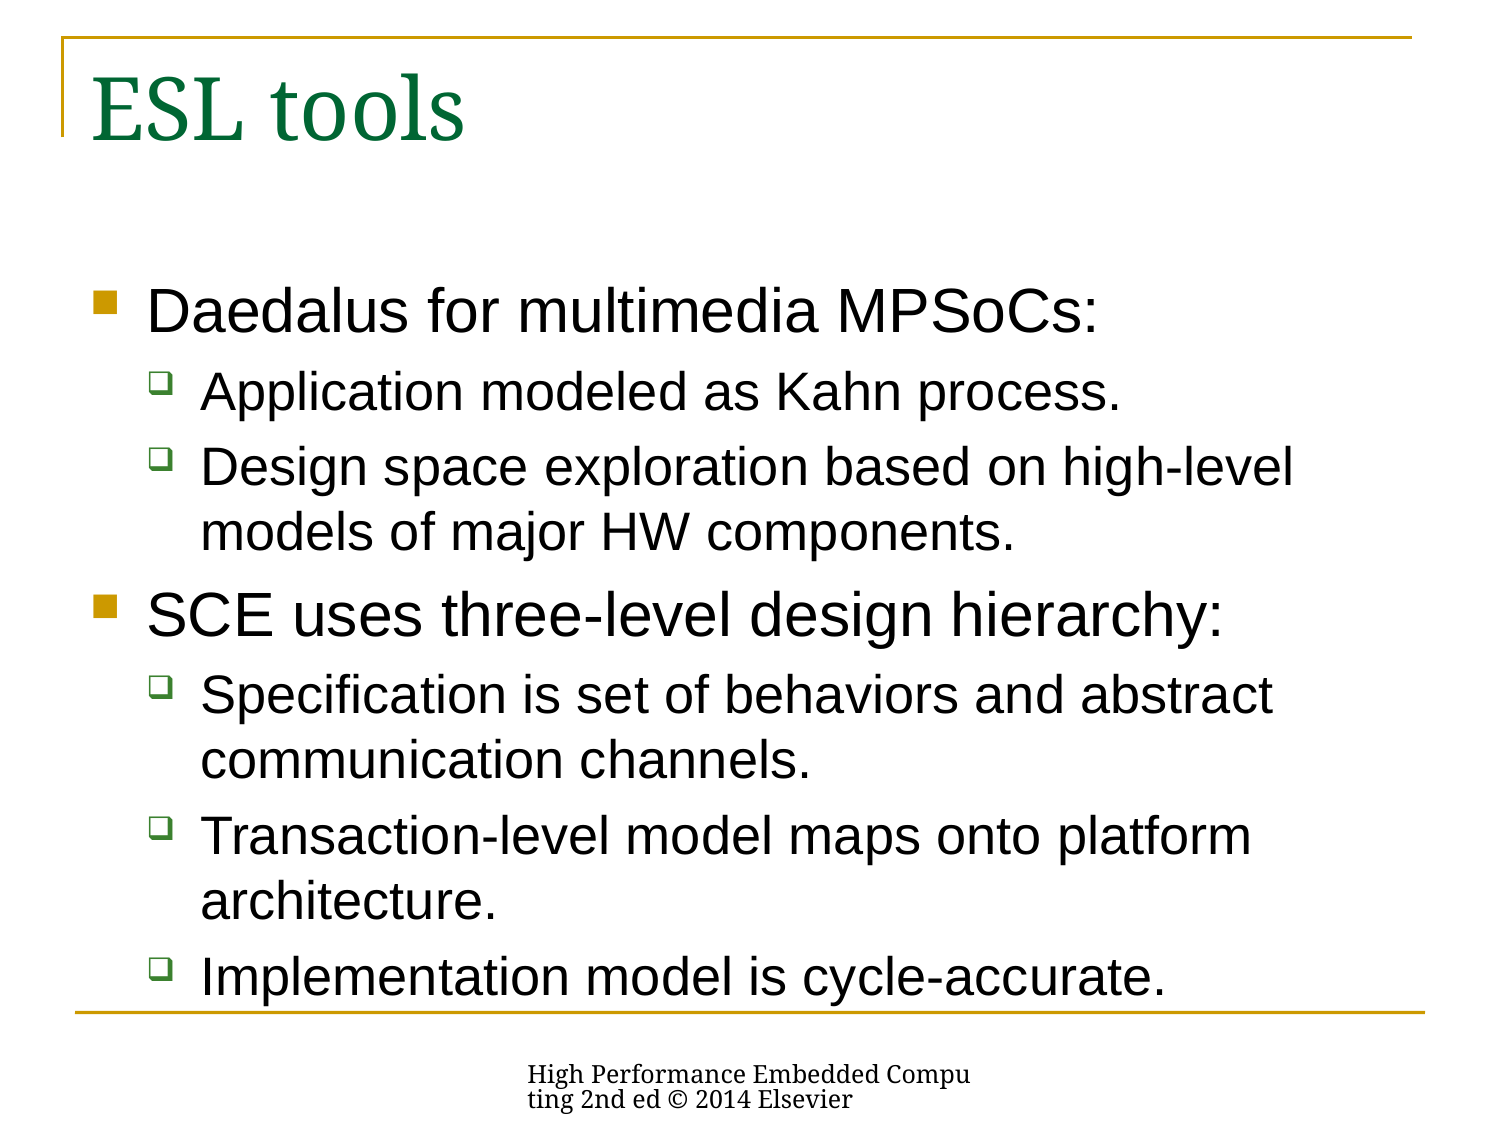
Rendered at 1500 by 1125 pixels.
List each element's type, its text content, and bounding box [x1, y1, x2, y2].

title ESL tools [75, 45, 1425, 233]
footer High Performance Embedded Computing 2nd ed © 2014 Elsevier [512, 1025, 988, 1100]
list Daedalus for multimedia MPSoCs: Application modeled as Kahn process. Design space exploration based on high-level models of major HW components. SCE uses three-level design hierarchy: Specification is set of behaviors and abstract communication channels. Transaction-level model maps onto platform architecture. Implementation model is cycle-accurate. [75, 262, 1425, 1006]
